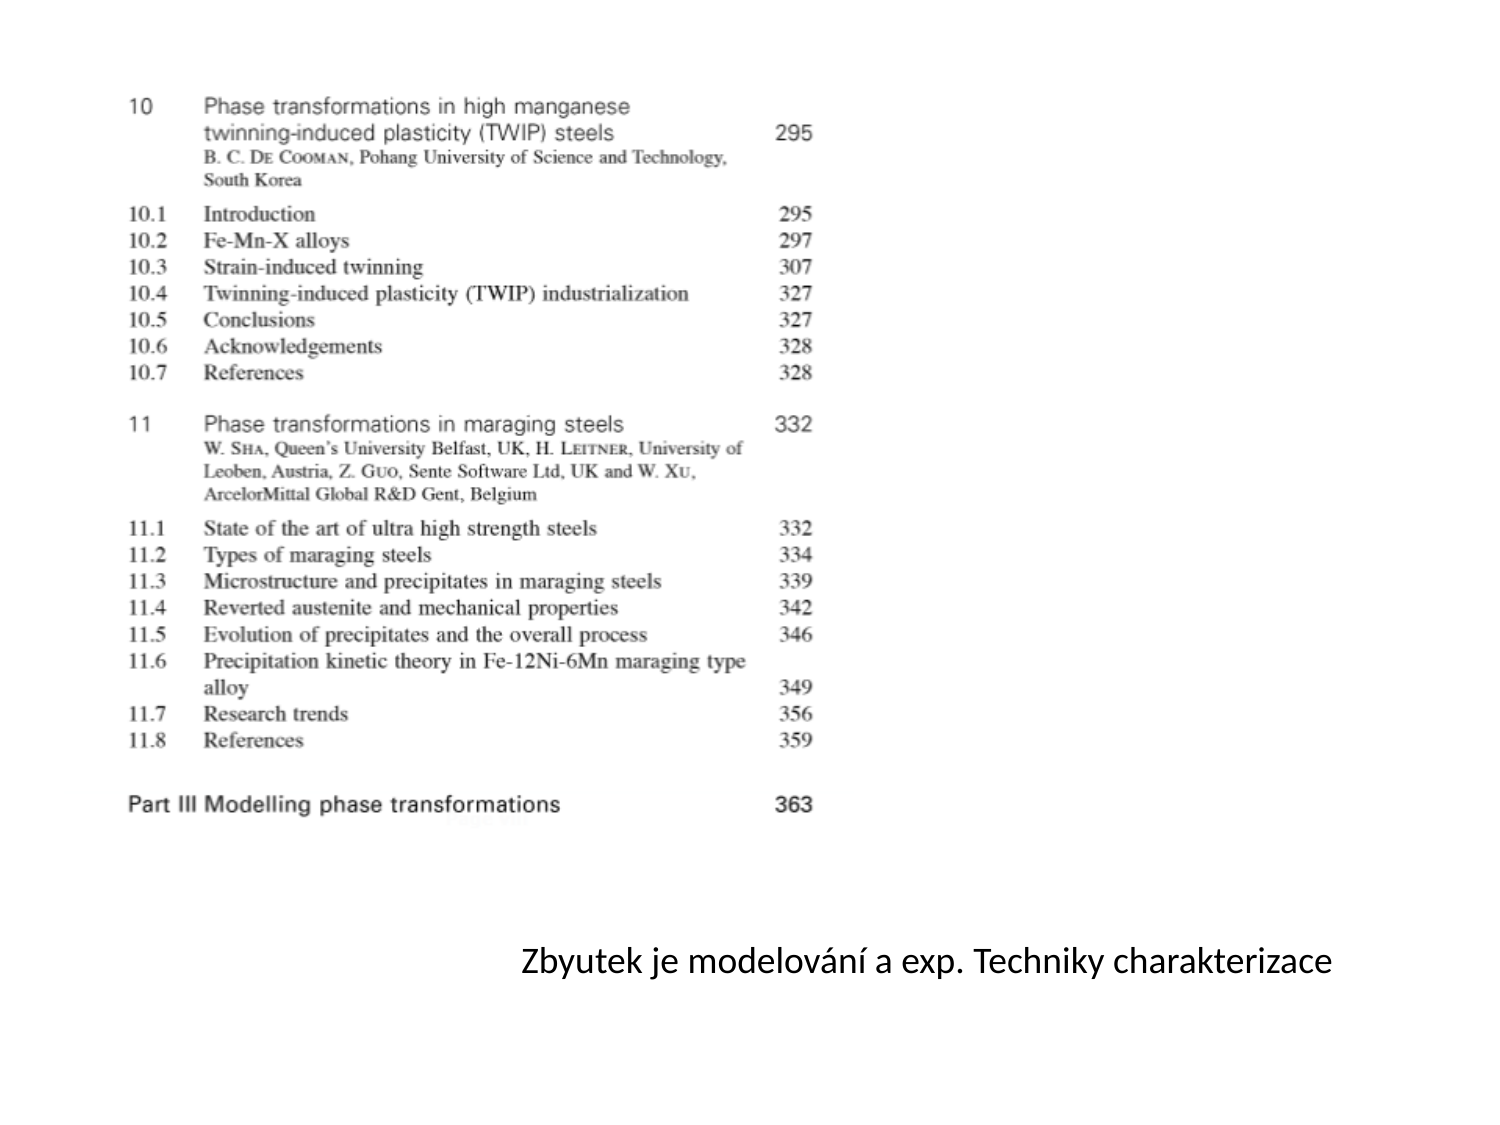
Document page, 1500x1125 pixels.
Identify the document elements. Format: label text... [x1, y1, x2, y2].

text_box Zbyutek je modelování a exp. Techniky charakterizace [506, 928, 1349, 989]
picture [64, 77, 855, 834]
